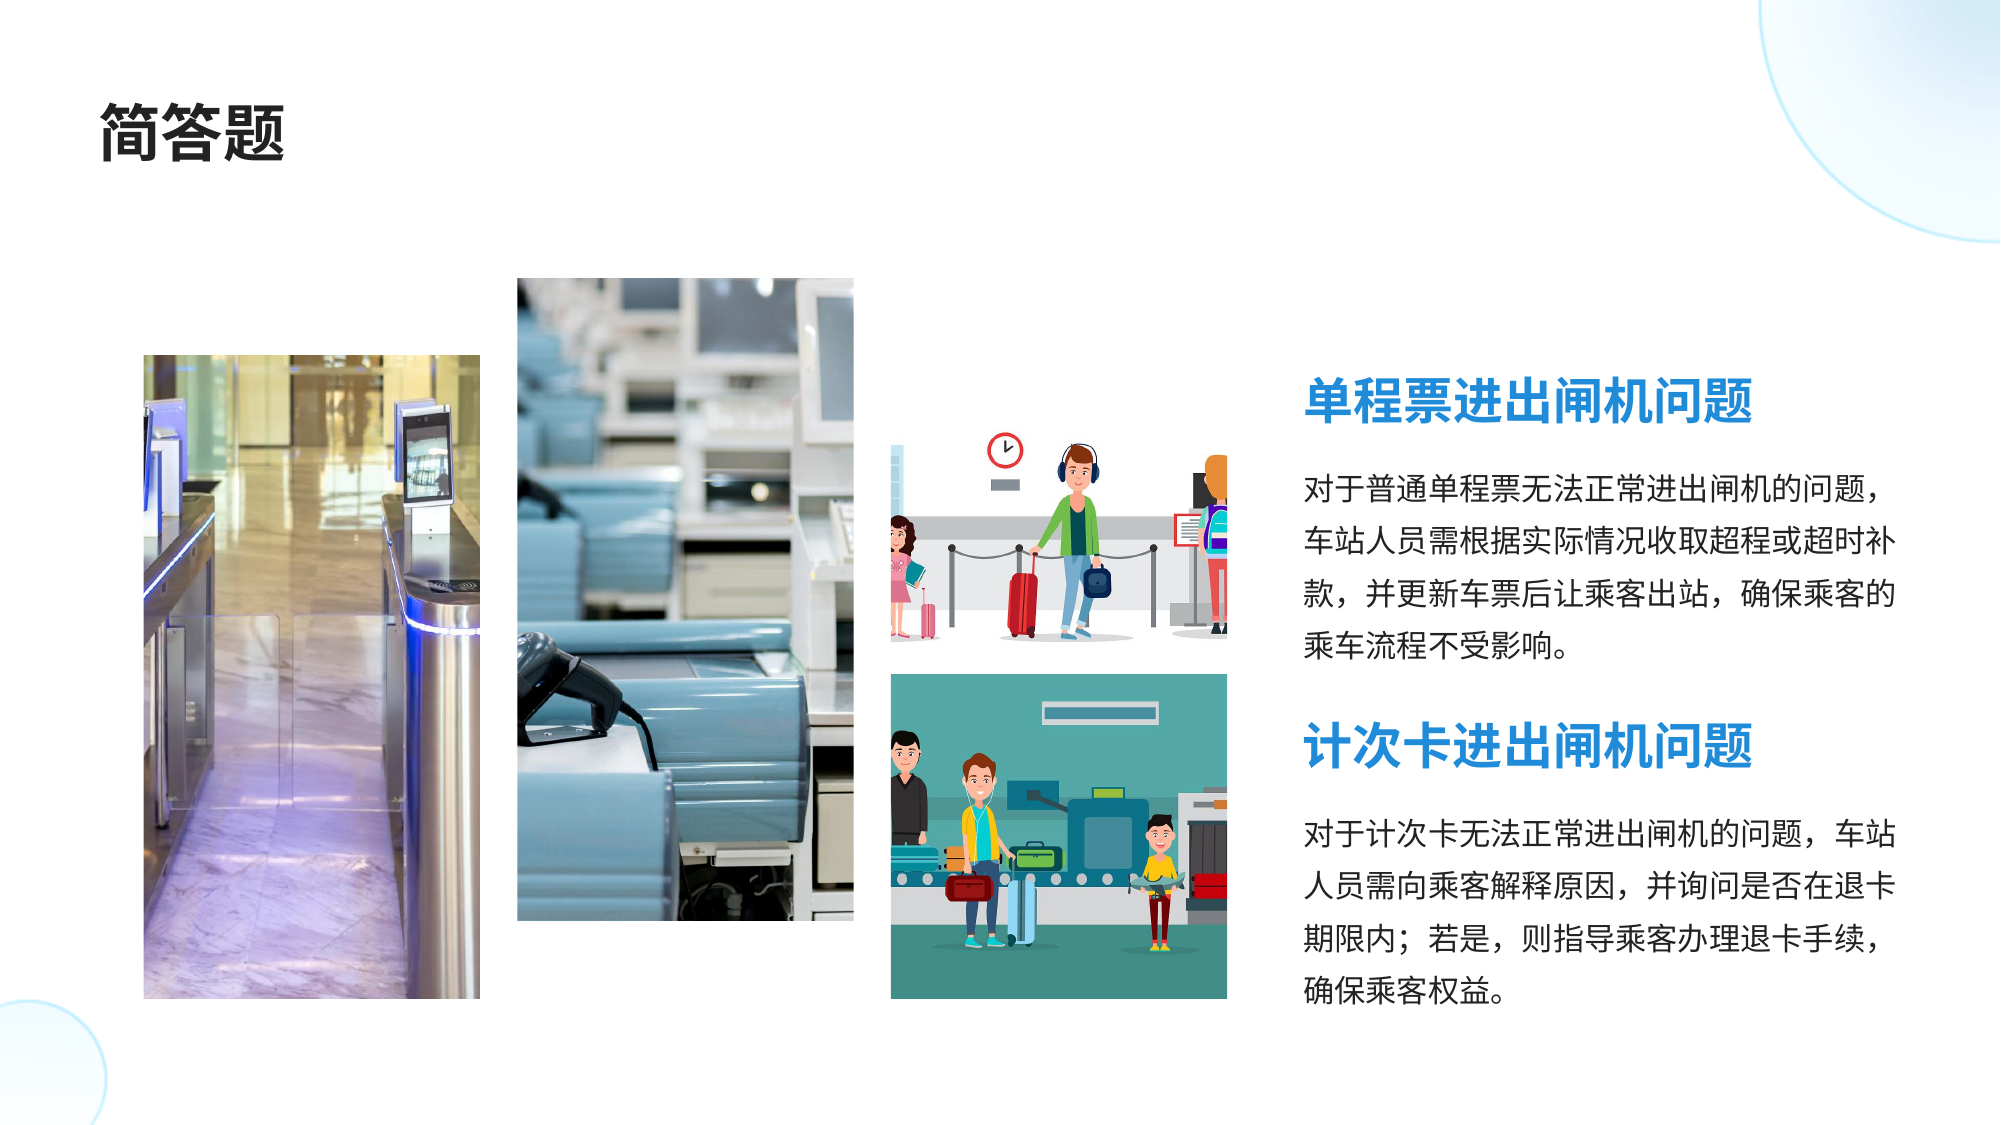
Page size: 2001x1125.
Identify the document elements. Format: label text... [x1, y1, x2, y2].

text_box 计次卡进出闸机问题 [1287, 676, 1880, 782]
picture [0, 0, 2001, 1125]
text_box 简答题 [78, 43, 1922, 189]
text_box 对于普通单程票无法正常进出闸机的问题，车站人员需根据实际情况收取超程或超时补款，并更新车票后让乘客出站，确保乘客的乘车流程不受影响。 [1288, 446, 1918, 688]
text_box 单程票进出闸机问题 [1288, 342, 1880, 437]
text_box 对于计次卡无法正常进出闸机的问题，车站人员需向乘客解释原因，并询问是否在退卡期限内；若是，则指导乘客办理退卡手续，确保乘客权益。 [1288, 791, 1918, 1030]
